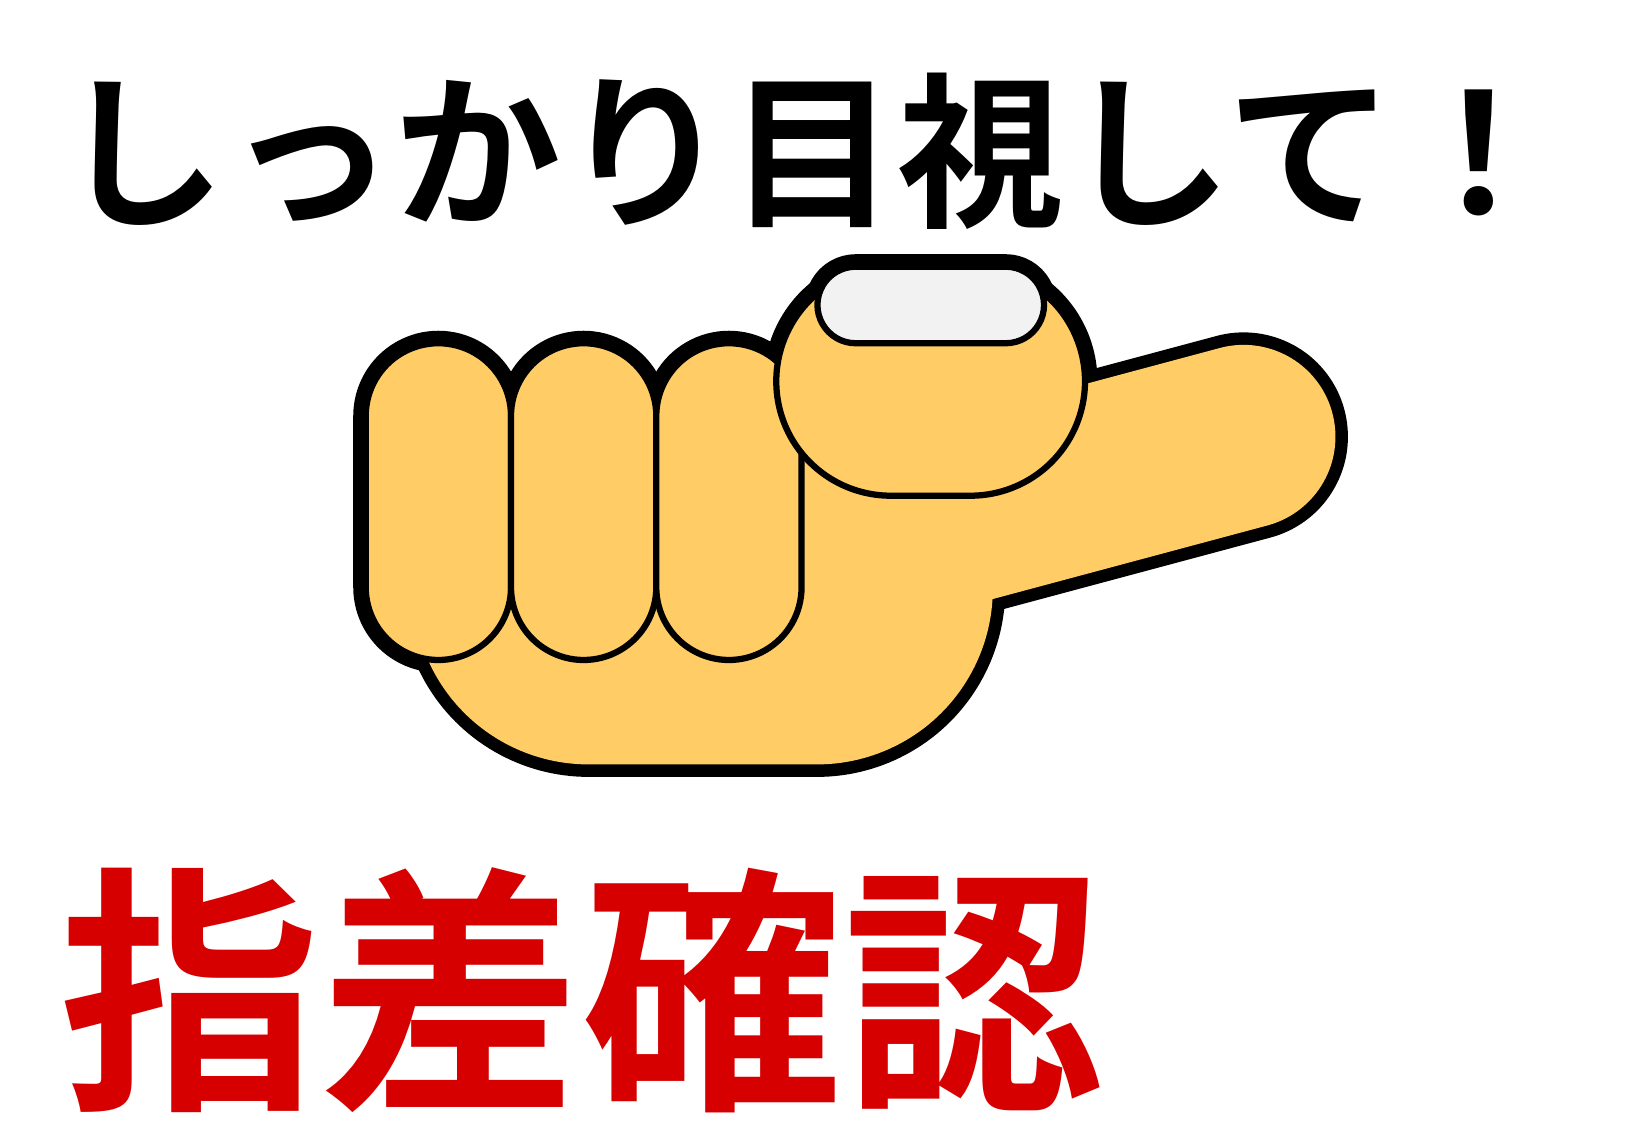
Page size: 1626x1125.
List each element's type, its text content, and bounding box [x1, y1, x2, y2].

text_box 指差確認 [44, 822, 1588, 1125]
text_box しっかり目視して！ [44, 40, 1588, 255]
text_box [365, 266, 1341, 765]
